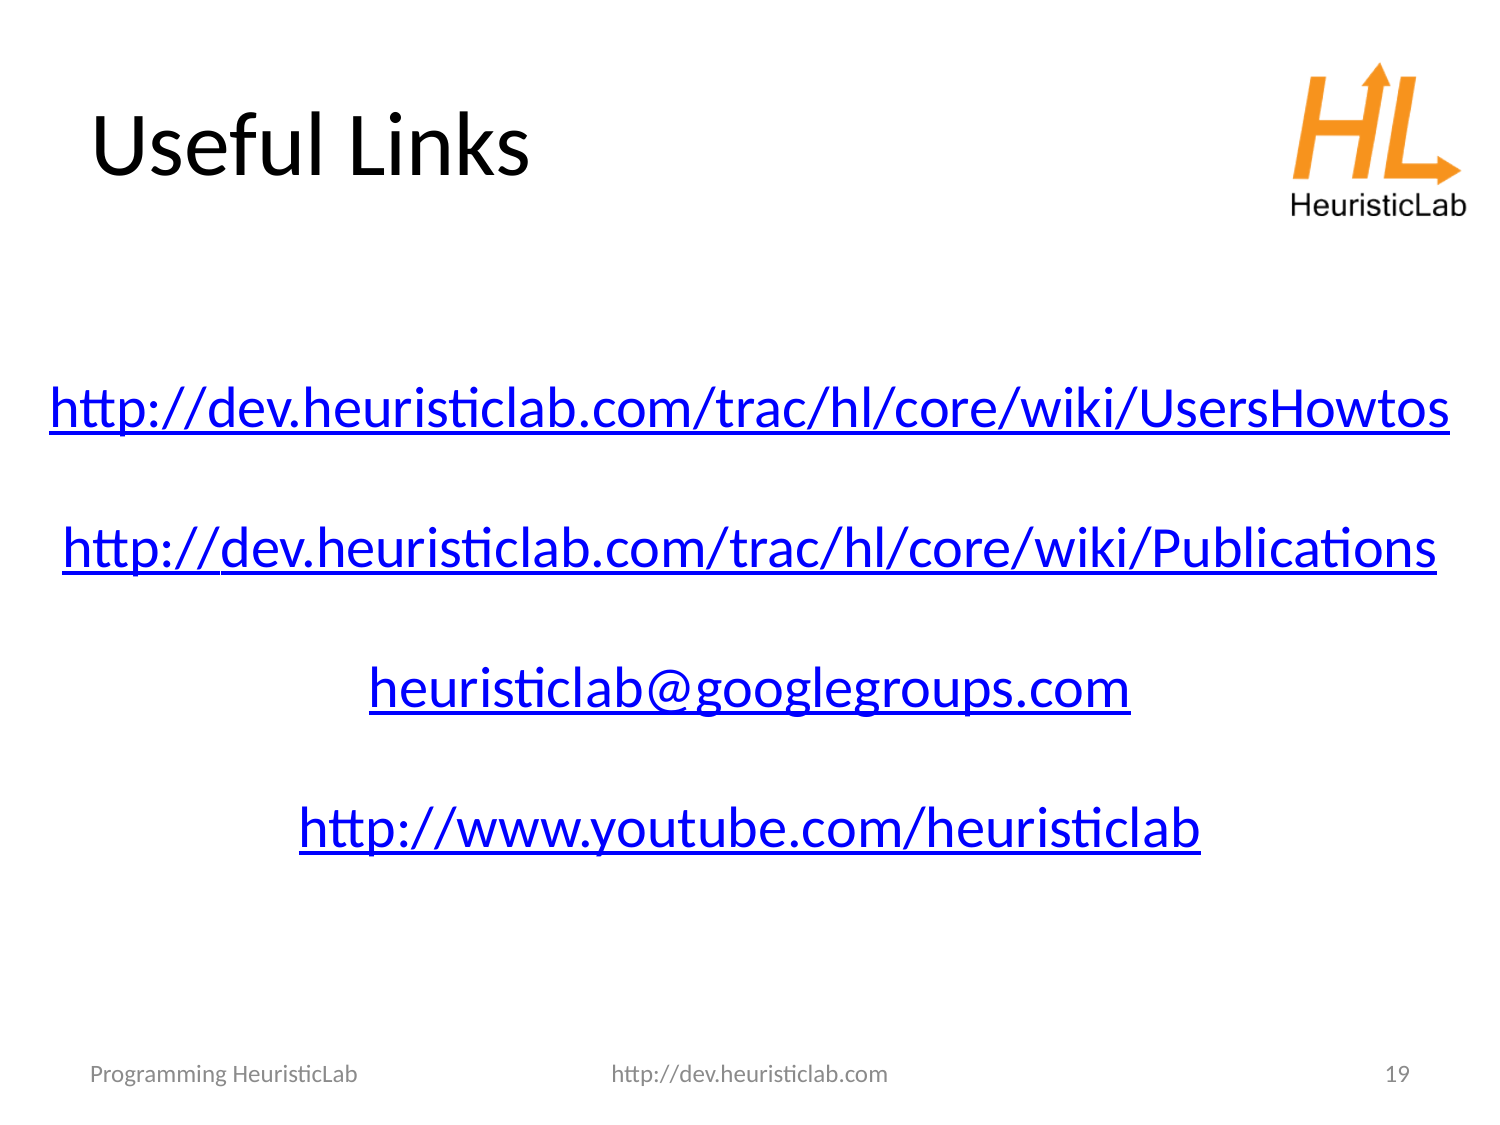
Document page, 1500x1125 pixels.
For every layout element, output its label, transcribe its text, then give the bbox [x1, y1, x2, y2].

slide_number Programming HeuristicLab [75, 1042, 425, 1103]
slide_number 19 [1074, 1042, 1425, 1103]
footer http://dev.heuristiclab.com [512, 1042, 988, 1103]
title Useful Links [75, 45, 1282, 233]
picture [1281, 27, 1474, 244]
text_box http://dev.heuristiclab.com/trac/hl/core/wiki/UsersHowtos http://dev.heuristiclab.com/trac/hl/core/wiki/Publications heuristiclab@googlegroups.com http://www.youtube.com/heuristiclab [0, 361, 1500, 907]
